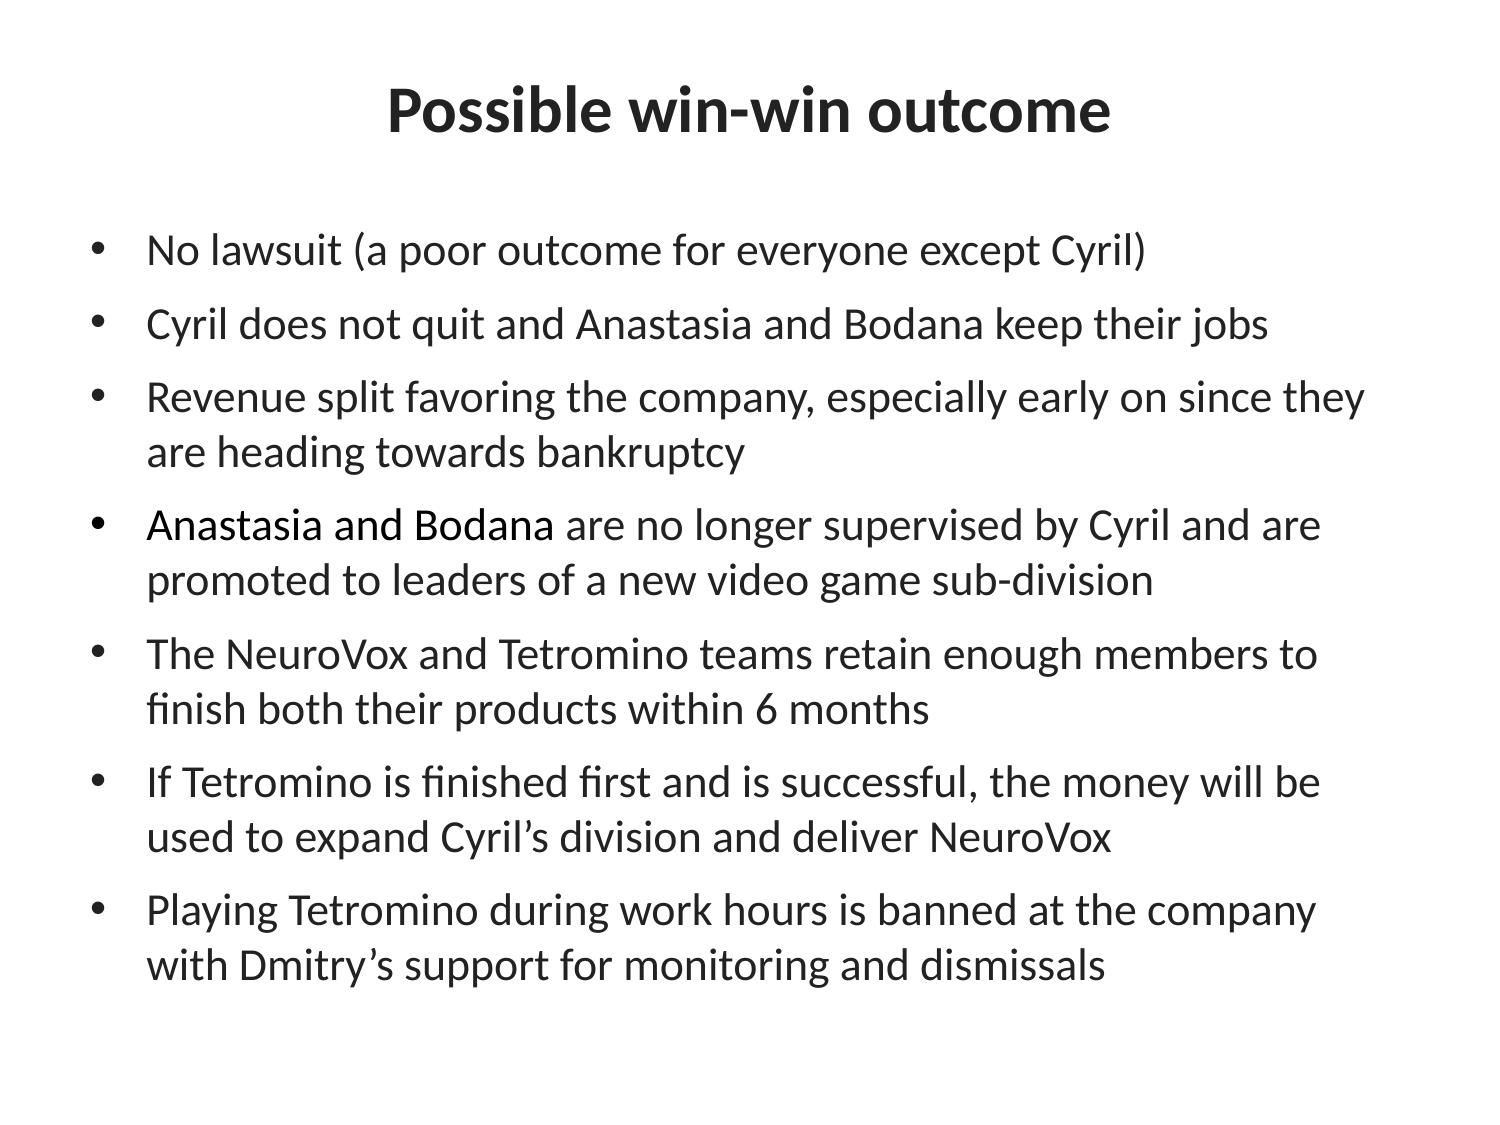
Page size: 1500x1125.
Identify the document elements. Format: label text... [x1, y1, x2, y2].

list No lawsuit (a poor outcome for everyone except Cyril) Cyril does not quit and Anastasia and Bodana keep their jobs Revenue split favoring the company, especially early on since they are heading towards bankruptcy Anastasia and Bodana are no longer supervised by Cyril and are promoted to leaders of a new video game sub-division The NeuroVox and Tetromino teams retain enough members to finish both their products within 6 months If Tetromino is finished first and is successful, the money will be used to expand Cyril’s division and deliver NeuroVox Playing Tetromino during work hours is banned at the company with Dmitry’s support for monitoring and dismissals [75, 212, 1425, 1030]
title Possible win-win outcome [75, 12, 1425, 200]
